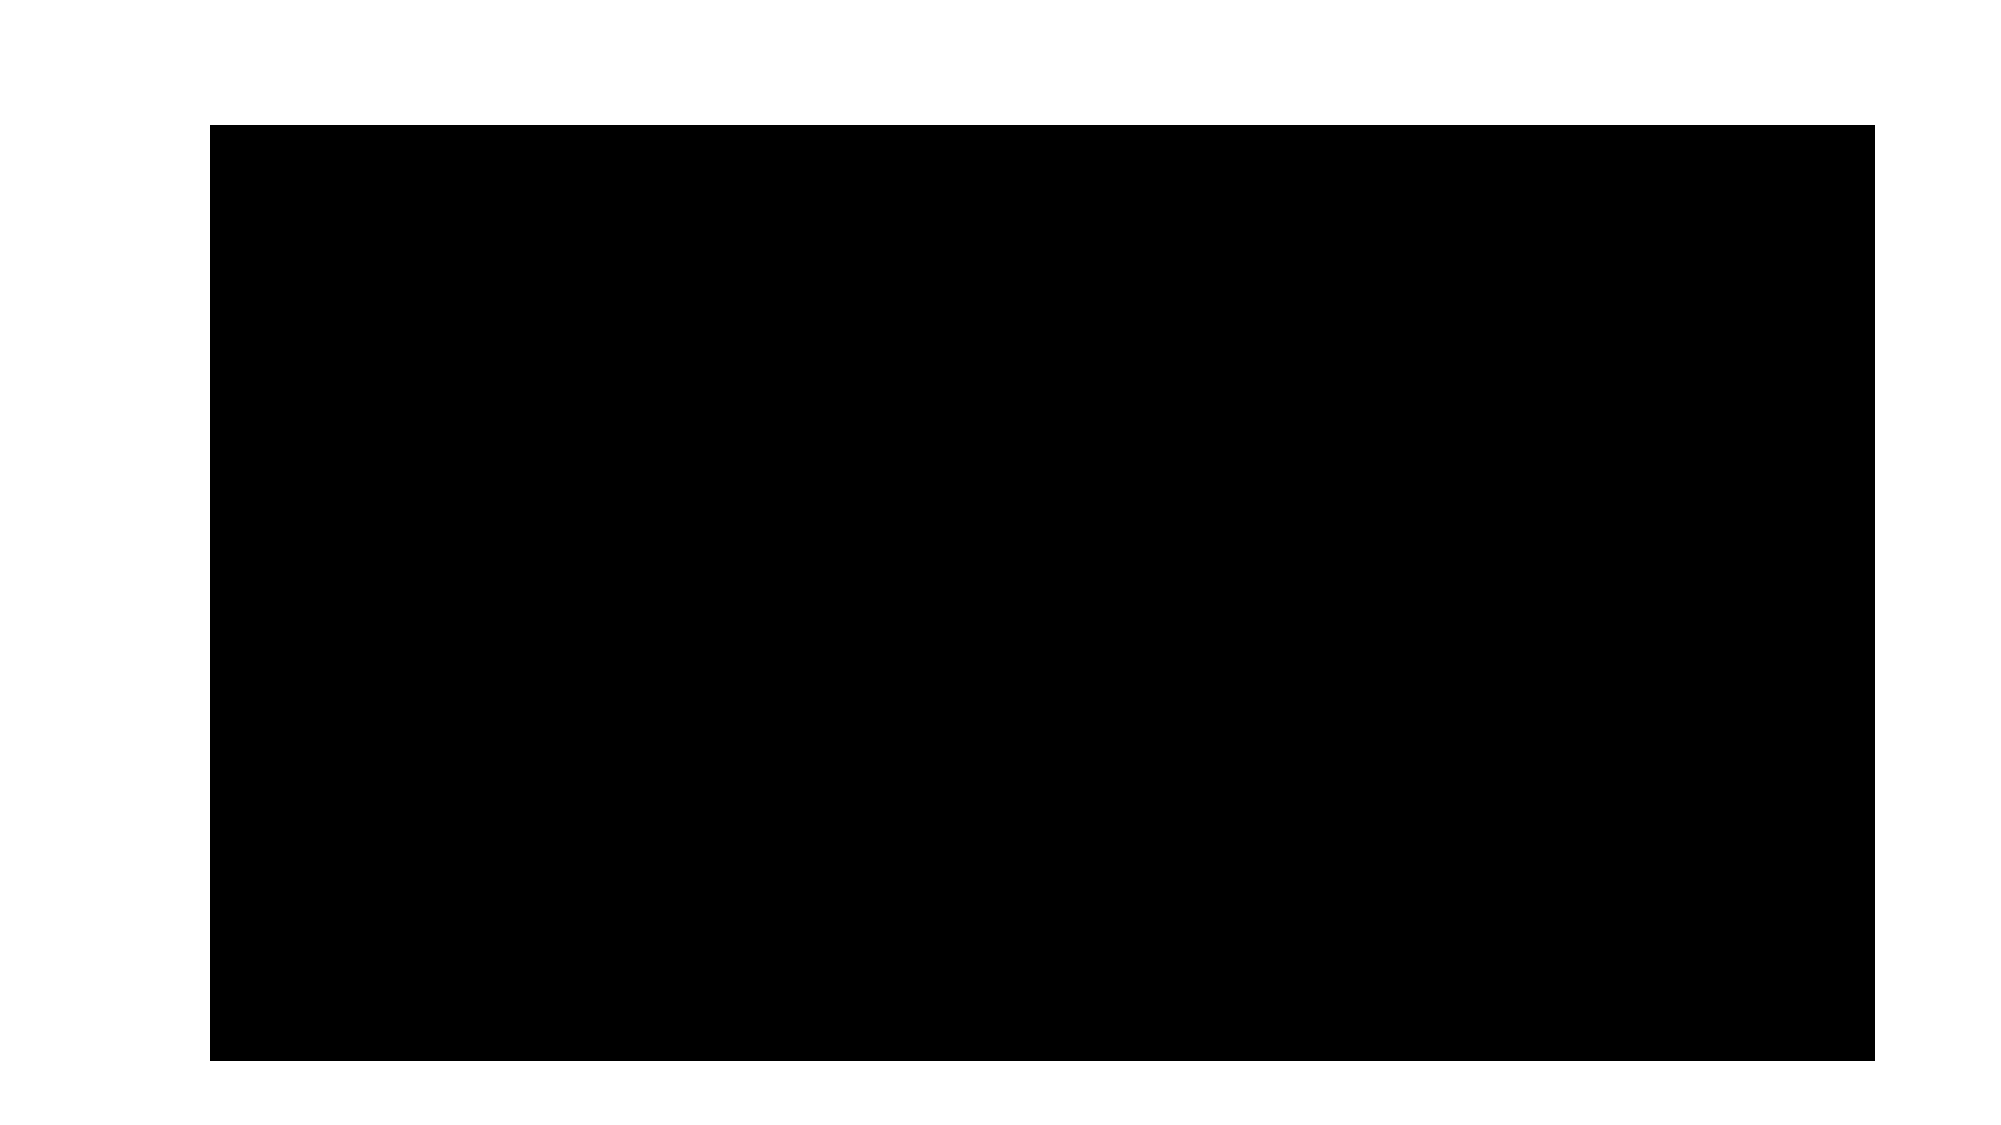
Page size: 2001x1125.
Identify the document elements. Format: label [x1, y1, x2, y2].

text_box [209, 124, 1876, 1062]
